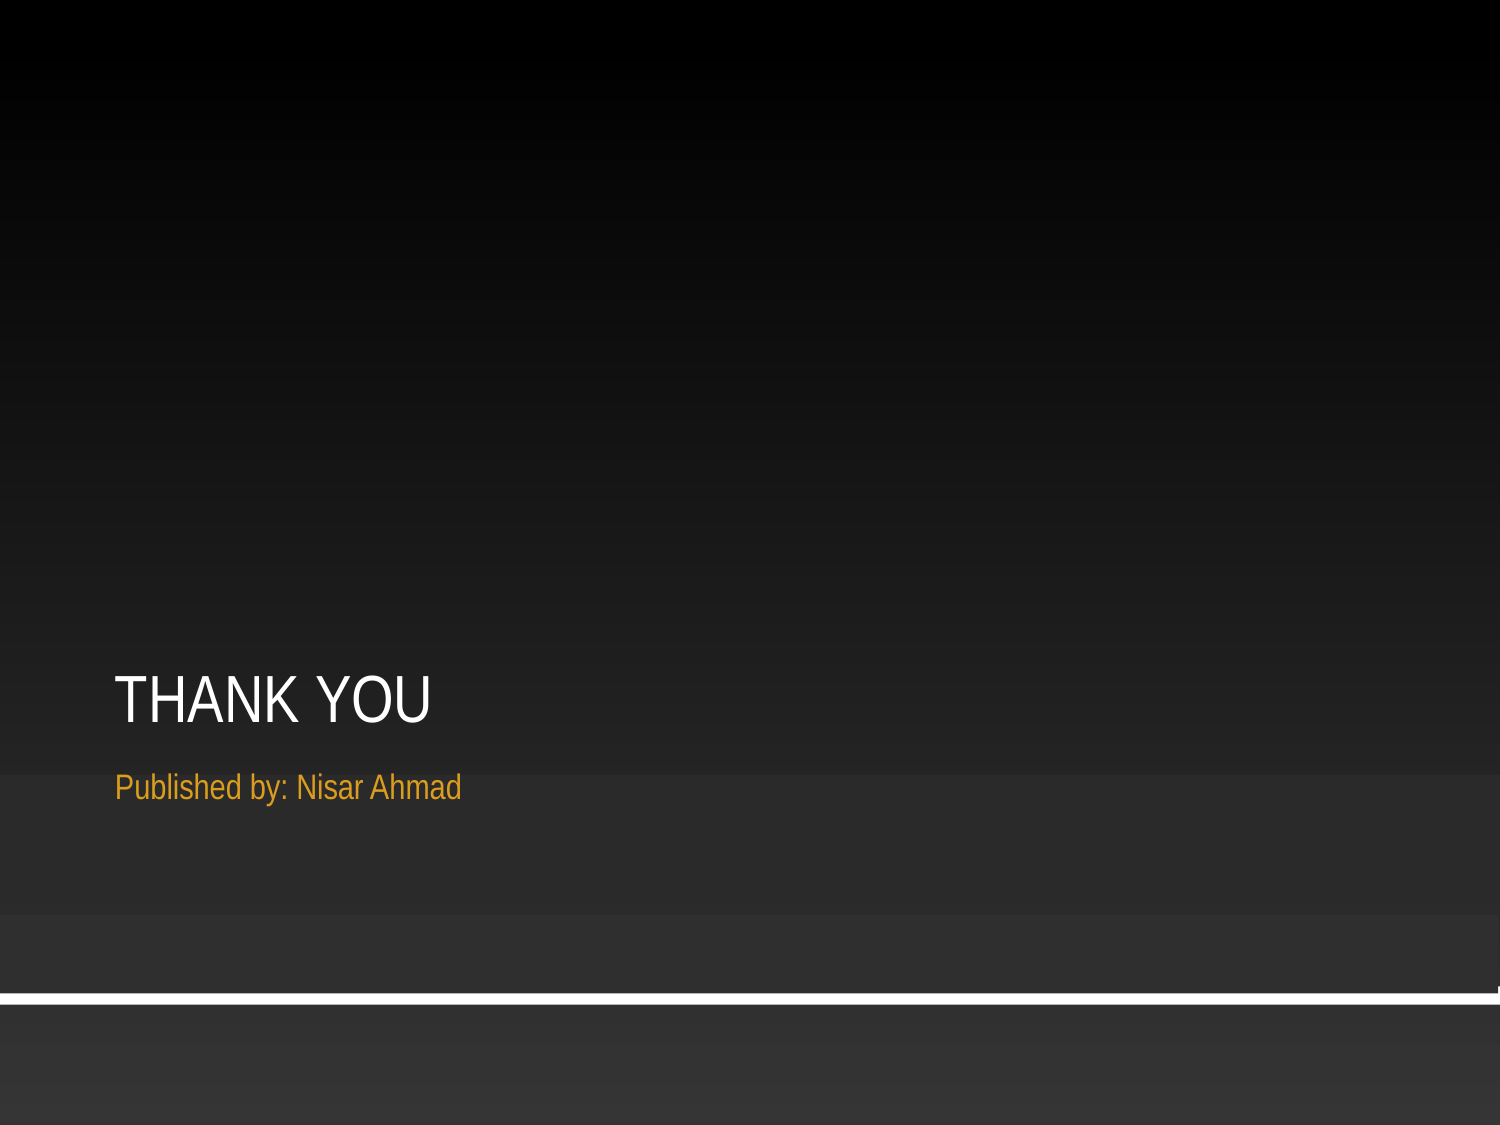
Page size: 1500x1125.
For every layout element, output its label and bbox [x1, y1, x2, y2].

text_box [0, 0, 1500, 1125]
